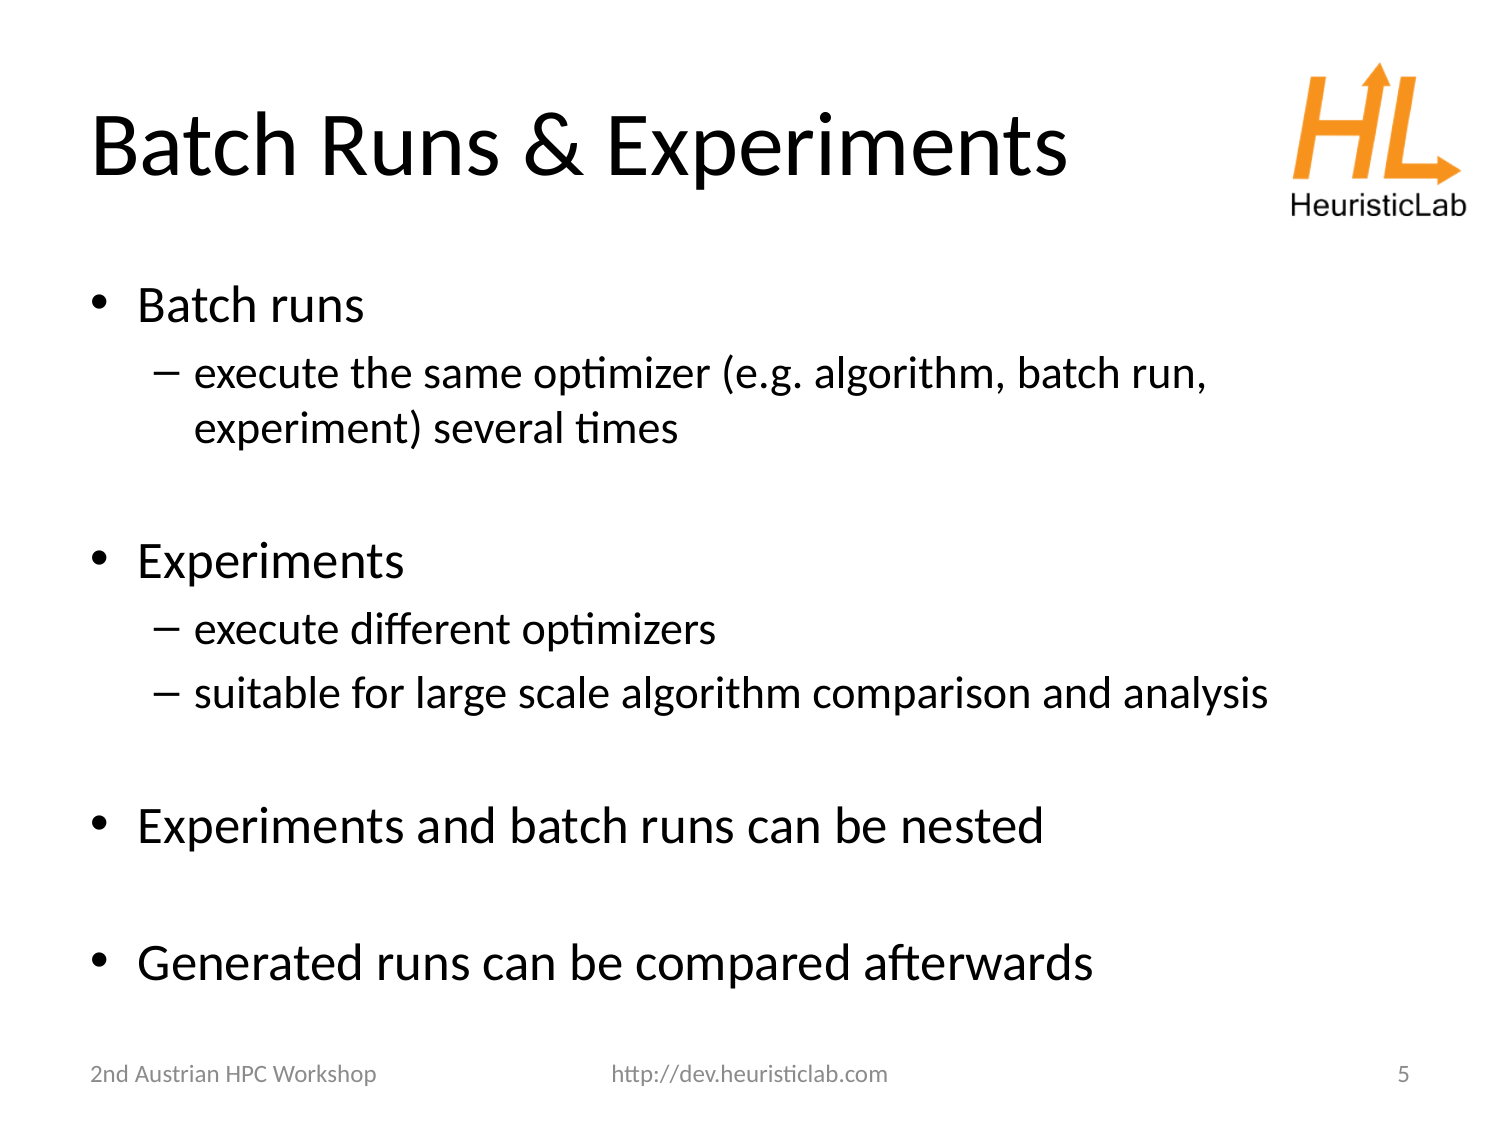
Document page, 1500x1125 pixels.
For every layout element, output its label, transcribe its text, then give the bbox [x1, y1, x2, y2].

footer http://dev.heuristiclab.com [512, 1042, 988, 1103]
list Batch runs execute the same optimizer (e.g. algorithm, batch run, experiment) several times Experiments execute different optimizers suitable for large scale algorithm comparison and analysis Experiments and batch runs can be nested Generated runs can be compared afterwards [75, 262, 1425, 1005]
slide_number 5 [1074, 1042, 1425, 1103]
slide_number 2nd Austrian HPC Workshop [75, 1042, 425, 1103]
title Batch Runs & Experiments [75, 45, 1282, 233]
picture [1281, 27, 1474, 244]
